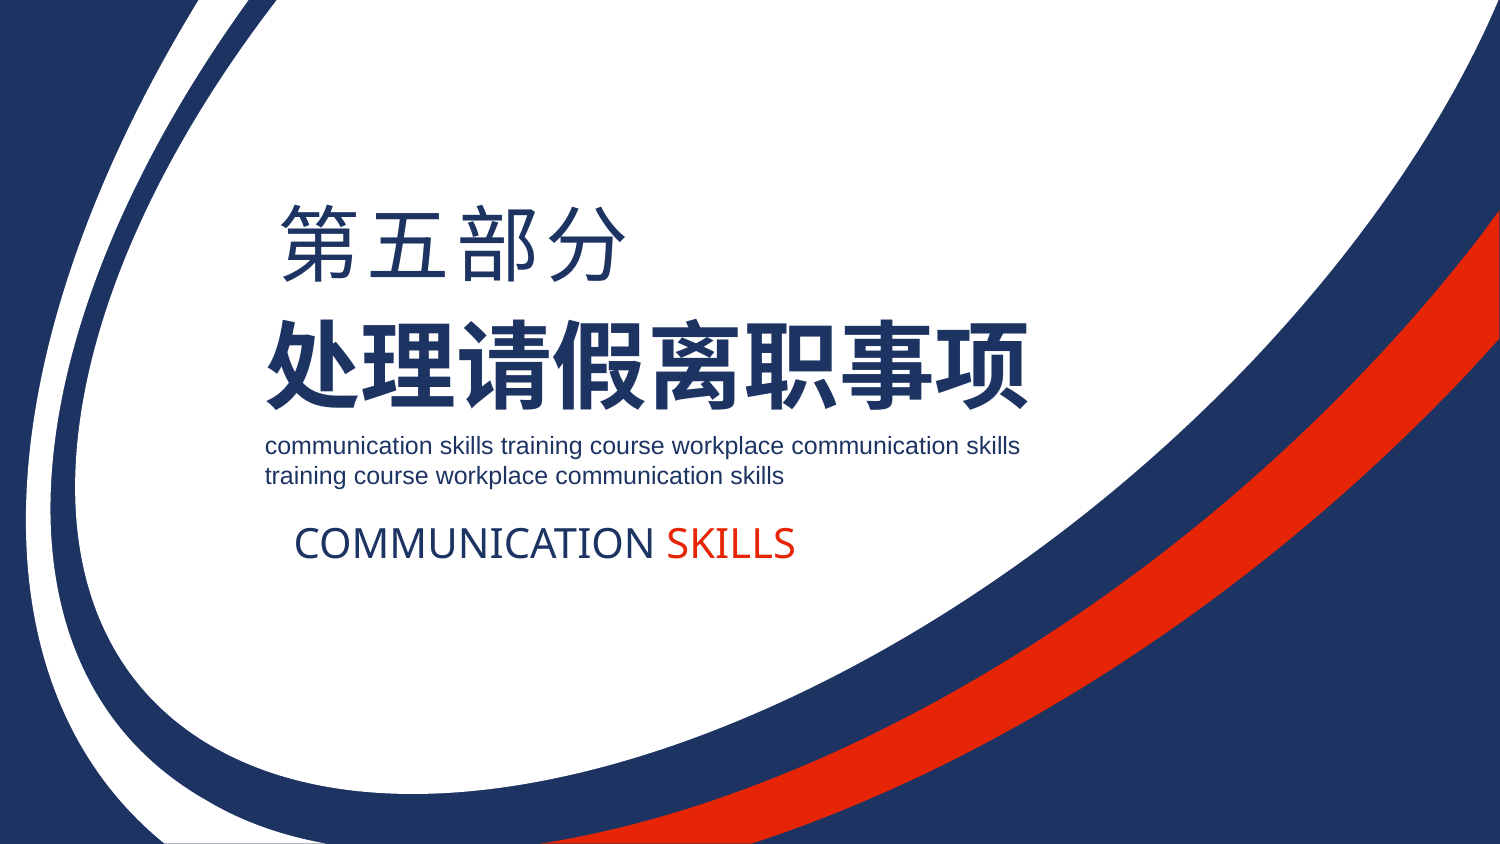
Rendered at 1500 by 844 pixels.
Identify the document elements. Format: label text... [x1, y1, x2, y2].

text_box communication skills training course workplace communication skills training course workplace communication skills [249, 421, 1038, 497]
text_box 处理请假离职事项 [249, 298, 1088, 435]
text_box COMMUNICATION SKILLS [278, 509, 812, 575]
text_box [25, 0, 327, 844]
text_box [75, 0, 1499, 794]
text_box [540, 210, 1500, 844]
text_box 第五部分 [262, 184, 664, 297]
